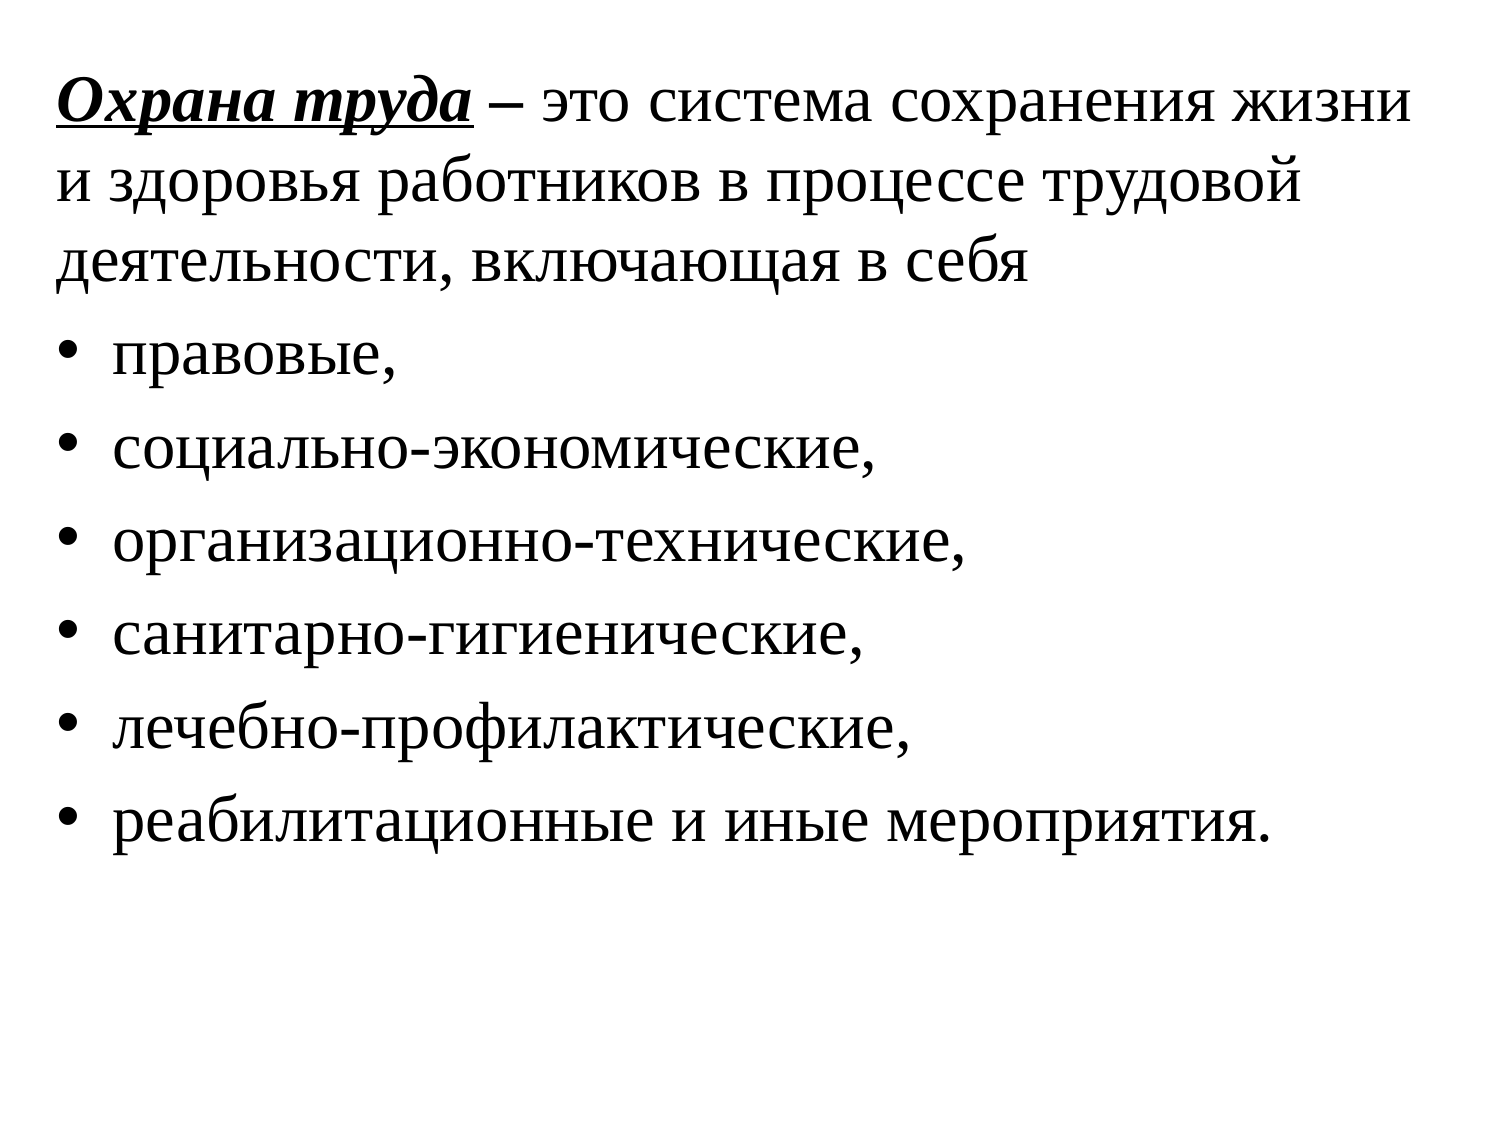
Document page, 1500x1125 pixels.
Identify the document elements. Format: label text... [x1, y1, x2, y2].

list Охрана труда – это система сохранения жизни и здоровья работников в процессе трудовой деятельности, включающая в себя правовые, социально-экономические, организационно-технические, санитарно-гигиенические, лечебно-профилактические, реабилитационные и иные мероприятия. [41, 46, 1459, 1005]
